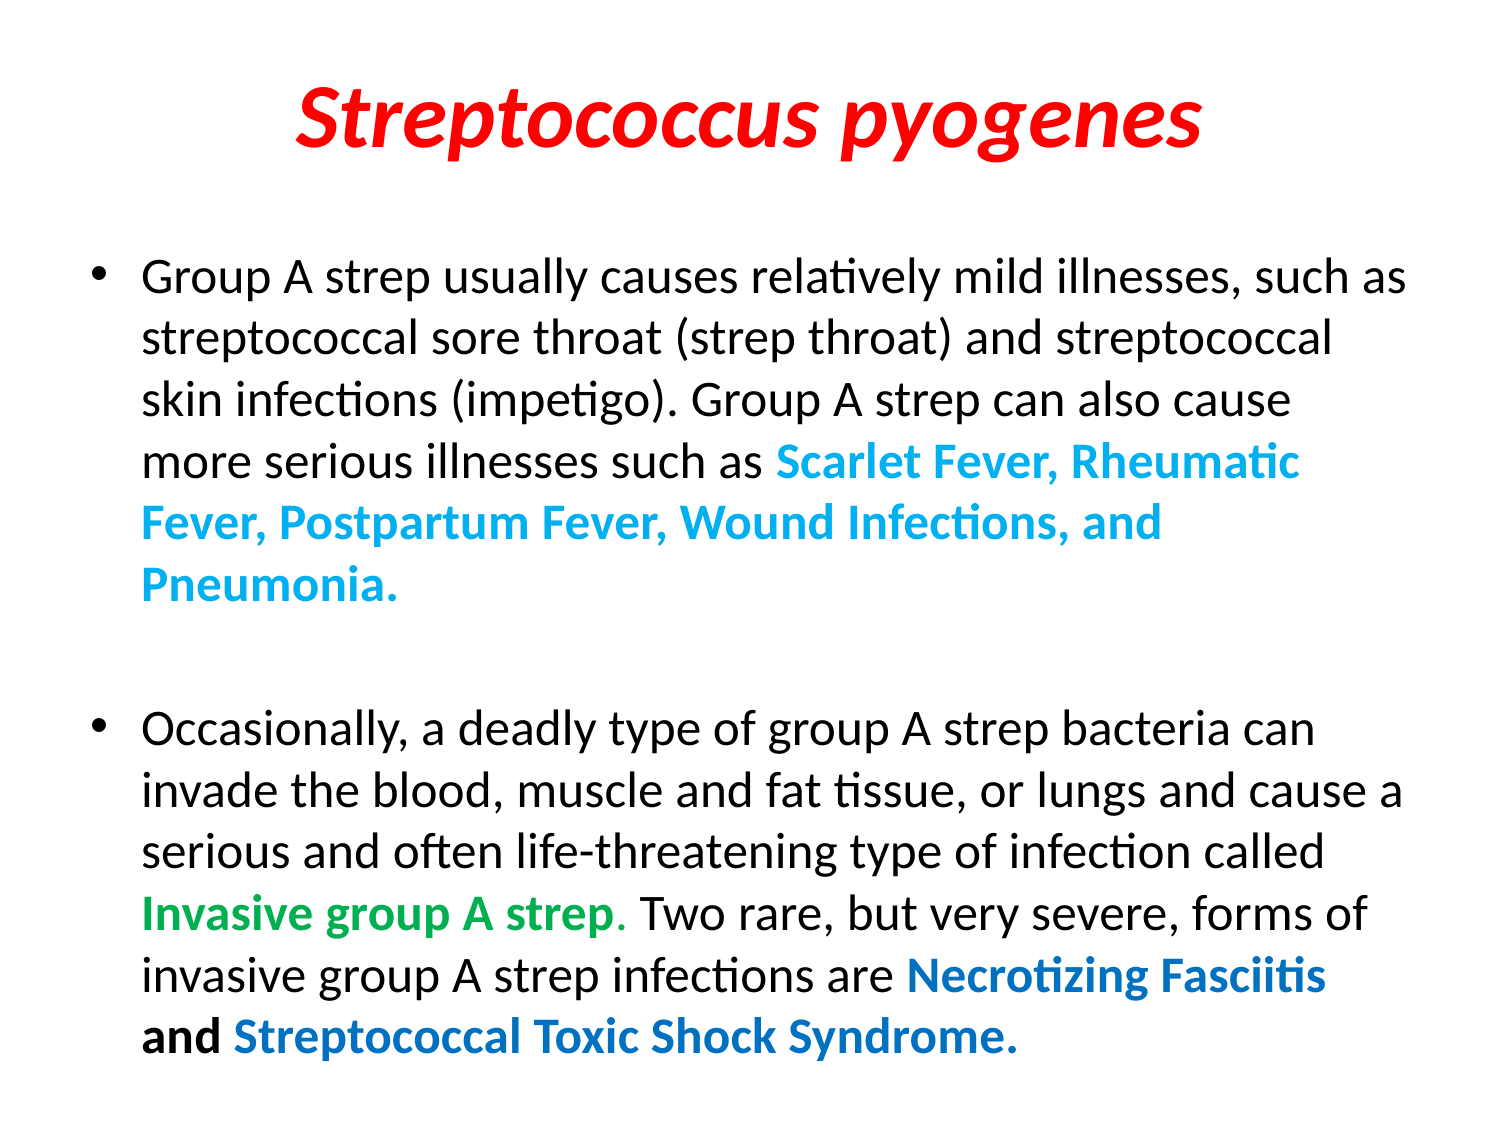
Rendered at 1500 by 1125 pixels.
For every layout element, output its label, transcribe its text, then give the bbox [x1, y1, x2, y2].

list Group A strep usually causes relatively mild illnesses, such as streptococcal sore throat (strep throat) and streptococcal skin infections (impetigo). Group A strep can also cause more serious illnesses such as Scarlet Fever, Rheumatic Fever, Postpartum Fever, Wound Infections, and Pneumonia. Occasionally, a deadly type of group A strep bacteria can invade the blood, muscle and fat tissue, or lungs and cause a serious and often life-threatening type of infection called Invasive group A strep. Two rare, but very severe, forms of invasive group A strep infections are Necrotizing Fasciitis and Streptococcal Toxic Shock Syndrome. [75, 234, 1425, 1079]
title Streptococcus pyogenes [75, 45, 1425, 176]
